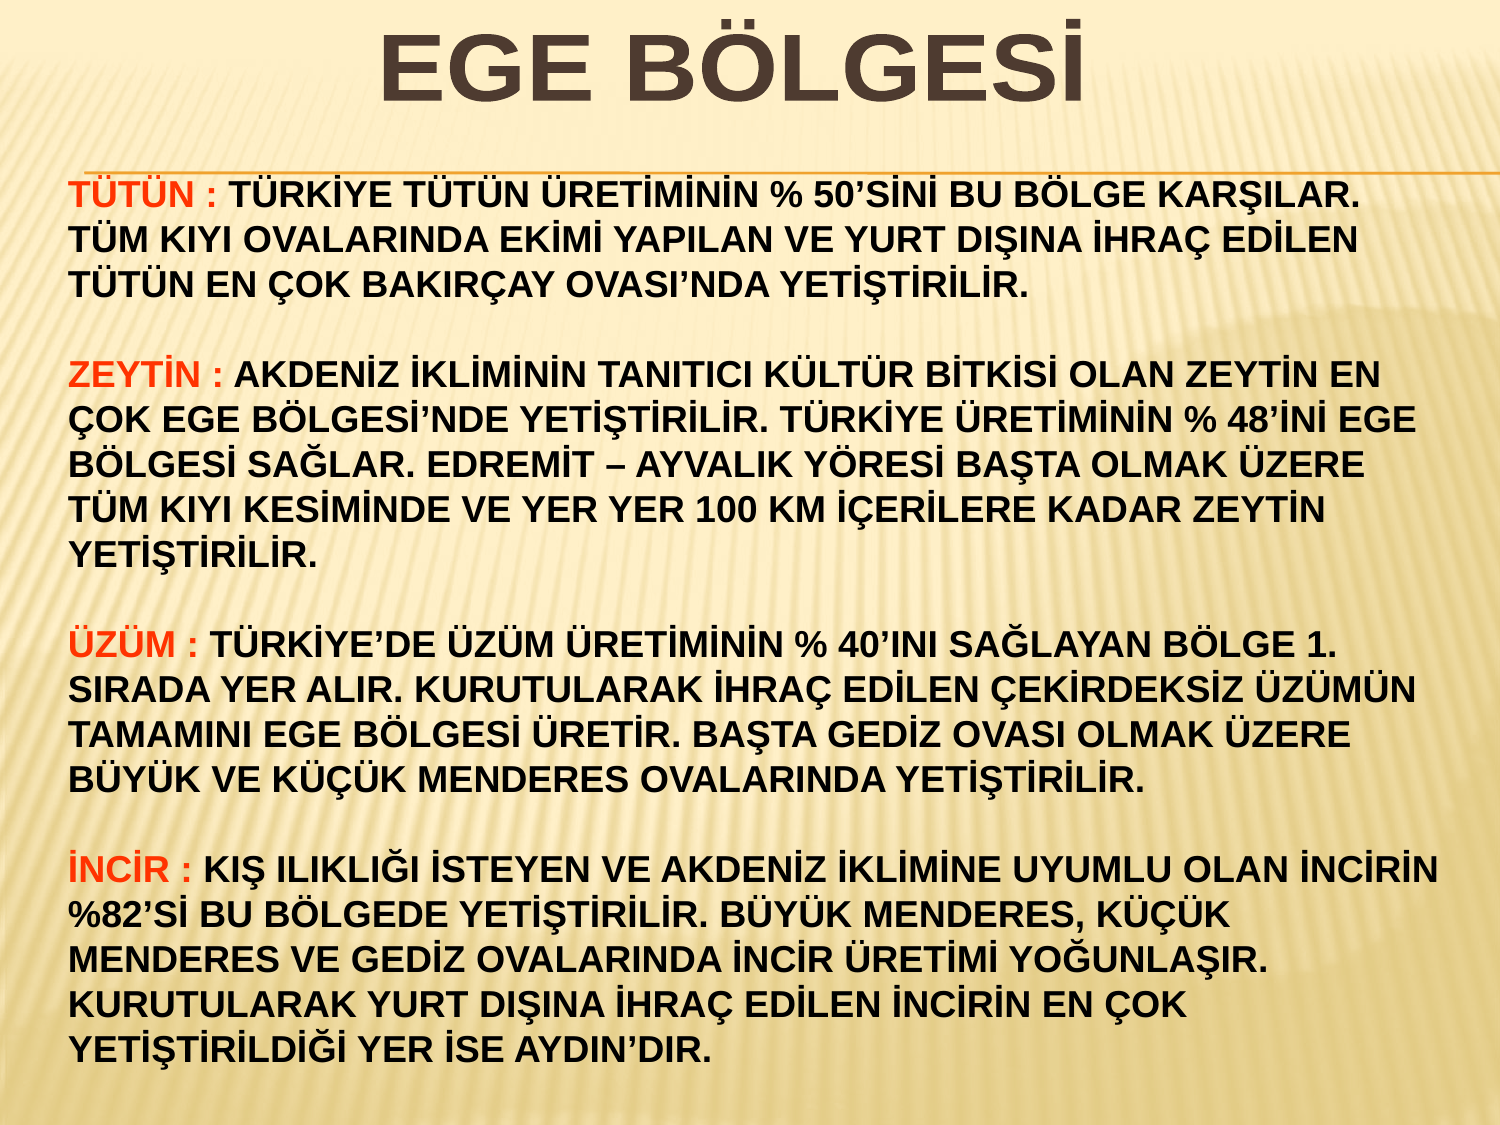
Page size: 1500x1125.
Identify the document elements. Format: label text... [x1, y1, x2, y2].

text_box TÜTÜN : TÜRKİYE TÜTÜN ÜRETİMİNİN % 50’SİNİ BU BÖLGE KARŞILAR. TÜM KIYI OVALARINDA EKİMİ YAPILAN VE YURT DIŞINA İHRAÇ EDİLEN TÜTÜN EN ÇOK BAKIRÇAY OVASI’NDA YETİŞTİRİLİR. ZEYTİN : AKDENİZ İKLİMİNİN TANITICI KÜLTÜR BİTKİSİ OLAN ZEYTİN EN ÇOK EGE BÖLGESİ’NDE YETİŞTİRİLİR. TÜRKİYE ÜRETİMİNİN % 48’İNİ EGE BÖLGESİ SAĞLAR. EDREMİT – AYVALIK YÖRESİ BAŞTA OLMAK ÜZERE TÜM KIYI KESİMİNDE VE YER YER 100 KM İÇERİLERE KADAR ZEYTİN YETİŞTİRİLİR. ÜZÜM : TÜRKİYE’DE ÜZÜM ÜRETİMİNİN % 40’INI SAĞLAYAN BÖLGE 1. SIRADA YER ALIR. KURUTULARAK İHRAÇ EDİLEN ÇEKİRDEKSİZ ÜZÜMÜN TAMAMINI EGE BÖLGESİ ÜRETİR. BAŞTA GEDİZ OVASI OLMAK ÜZERE BÜYÜK VE KÜÇÜK MENDERES OVALARINDA YETİŞTİRİLİR. İNCİR : KIŞ ILIKLIĞI İSTEYEN VE AKDENİZ İKLİMİNE UYUMLU OLAN İNCİRİN %82’Sİ BU BÖLGEDE YETİŞTİRİLİR. BÜYÜK MENDERES, KÜÇÜK MENDERES VE GEDİZ OVALARINDA İNCİR ÜRETİMİ YOĞUNLAŞIR. KURUTULARAK YURT DIŞINA İHRAÇ EDİLEN İNCİRİN EN ÇOK YETİŞTİRİLDİĞİ YER İSE AYDIN’DIR. [53, 162, 1459, 1078]
